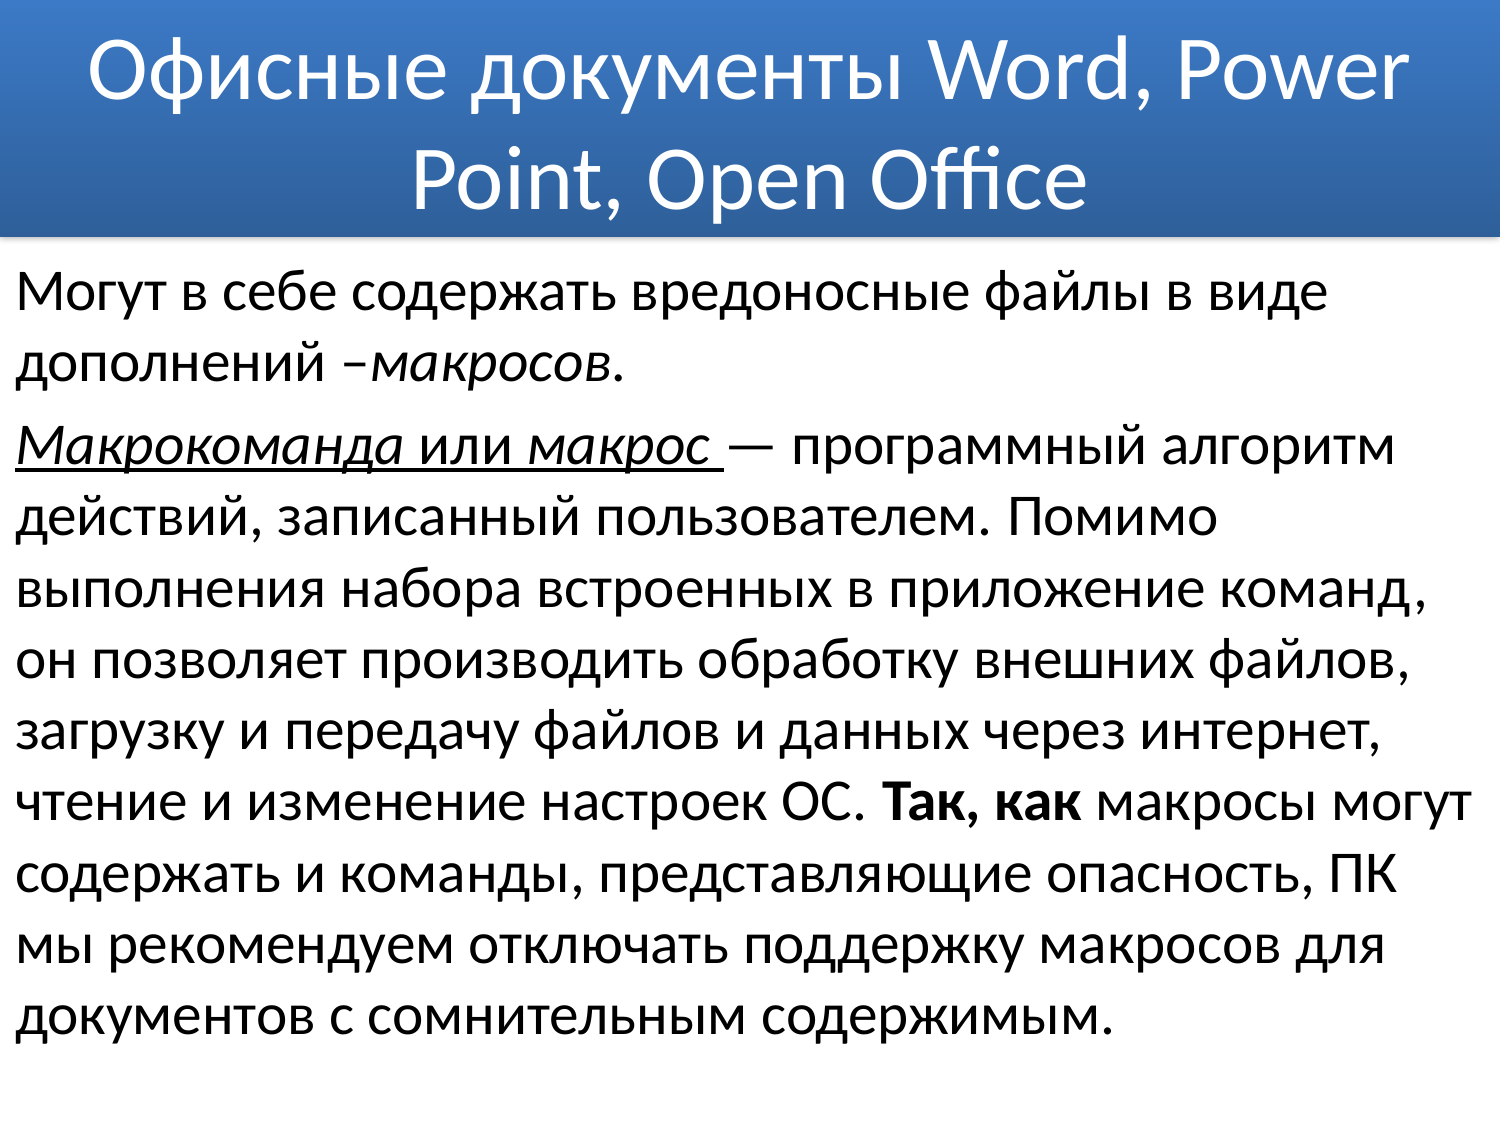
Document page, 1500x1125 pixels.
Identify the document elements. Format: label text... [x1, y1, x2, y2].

title Офисные документы Word, Power Point, Open Office [0, 0, 1500, 237]
list Могут в себе содержать вредоносные файлы в виде дополнений –макросов. Макрокоманда или макрос — программный алгоритм действий, записанный пользователем. Помимо выполнения набора встроенных в приложение команд, он позволяет производить обработку внешних файлов, загрузку и передачу файлов и данных через интернет, чтение и изменение настроек ОС. Так, как макросы могут содержать и команды, представляющие опасность, ПК мы рекомендуем отключать поддержку макросов для документов с сомнительным содержимым. [0, 243, 1500, 1125]
